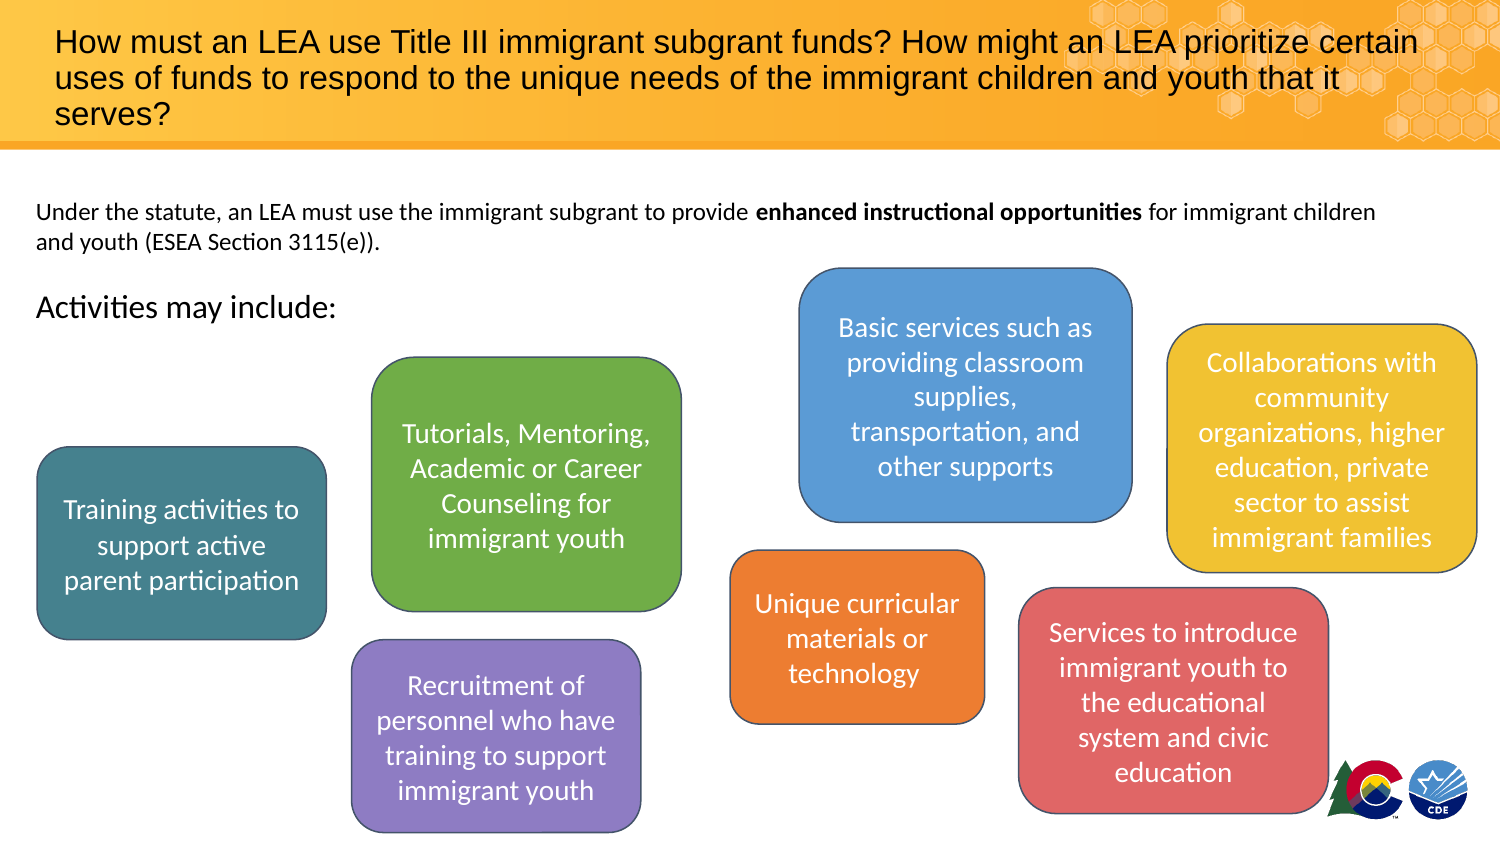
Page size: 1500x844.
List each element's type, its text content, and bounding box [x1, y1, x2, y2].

text_box Basic services such as providing classroom supplies, transportation, and other supports [799, 268, 1133, 523]
text_box Collaborations with community organizations, higher education, private sector to assist immigrant families [1166, 324, 1477, 573]
text_box Unique curricular materials or technology [730, 550, 985, 725]
picture [1326, 759, 1468, 820]
title How must an LEA use Title III immigrant subgrant funds? How might an LEA prioritize certain uses of funds to respond to the unique needs of the immigrant children and youth that it serves? [54, 25, 1423, 136]
text_box Services to introduce immigrant youth to the educational system and civic education [1018, 587, 1329, 814]
picture [0, 0, 1500, 150]
text_box Recruitment of personnel who have training to support immigrant youth [351, 639, 641, 833]
text_box Tutorials, Mentoring, Academic or Career Counseling for immigrant youth [371, 357, 682, 612]
text_box Training activities to support active parent participation [37, 446, 327, 640]
text_box Under the statute, an LEA must use the immigrant subgrant to provide enhanced instructional opportunities for immigrant children and youth (ESEA Section 3115(e)). Activities may include: [20, 180, 1415, 366]
